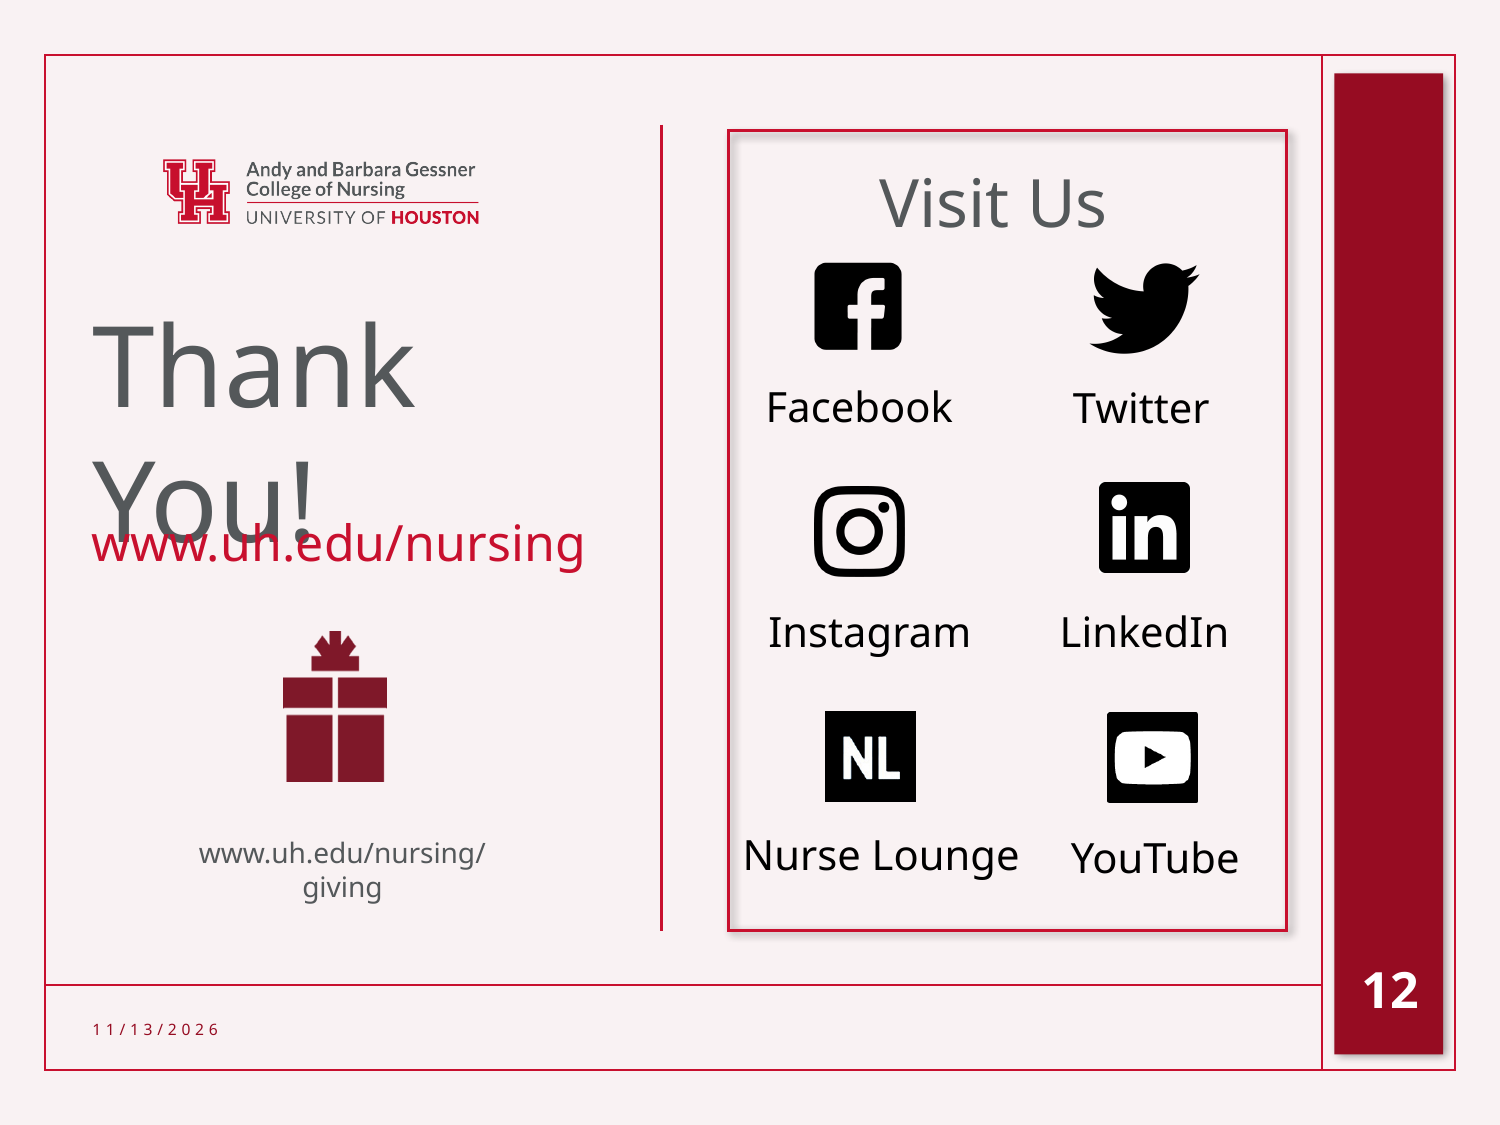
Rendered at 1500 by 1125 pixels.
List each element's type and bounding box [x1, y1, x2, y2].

picture [814, 486, 905, 577]
picture [1107, 712, 1198, 803]
picture [825, 711, 916, 802]
slide_number [77, 1007, 466, 1055]
picture [157, 143, 512, 241]
